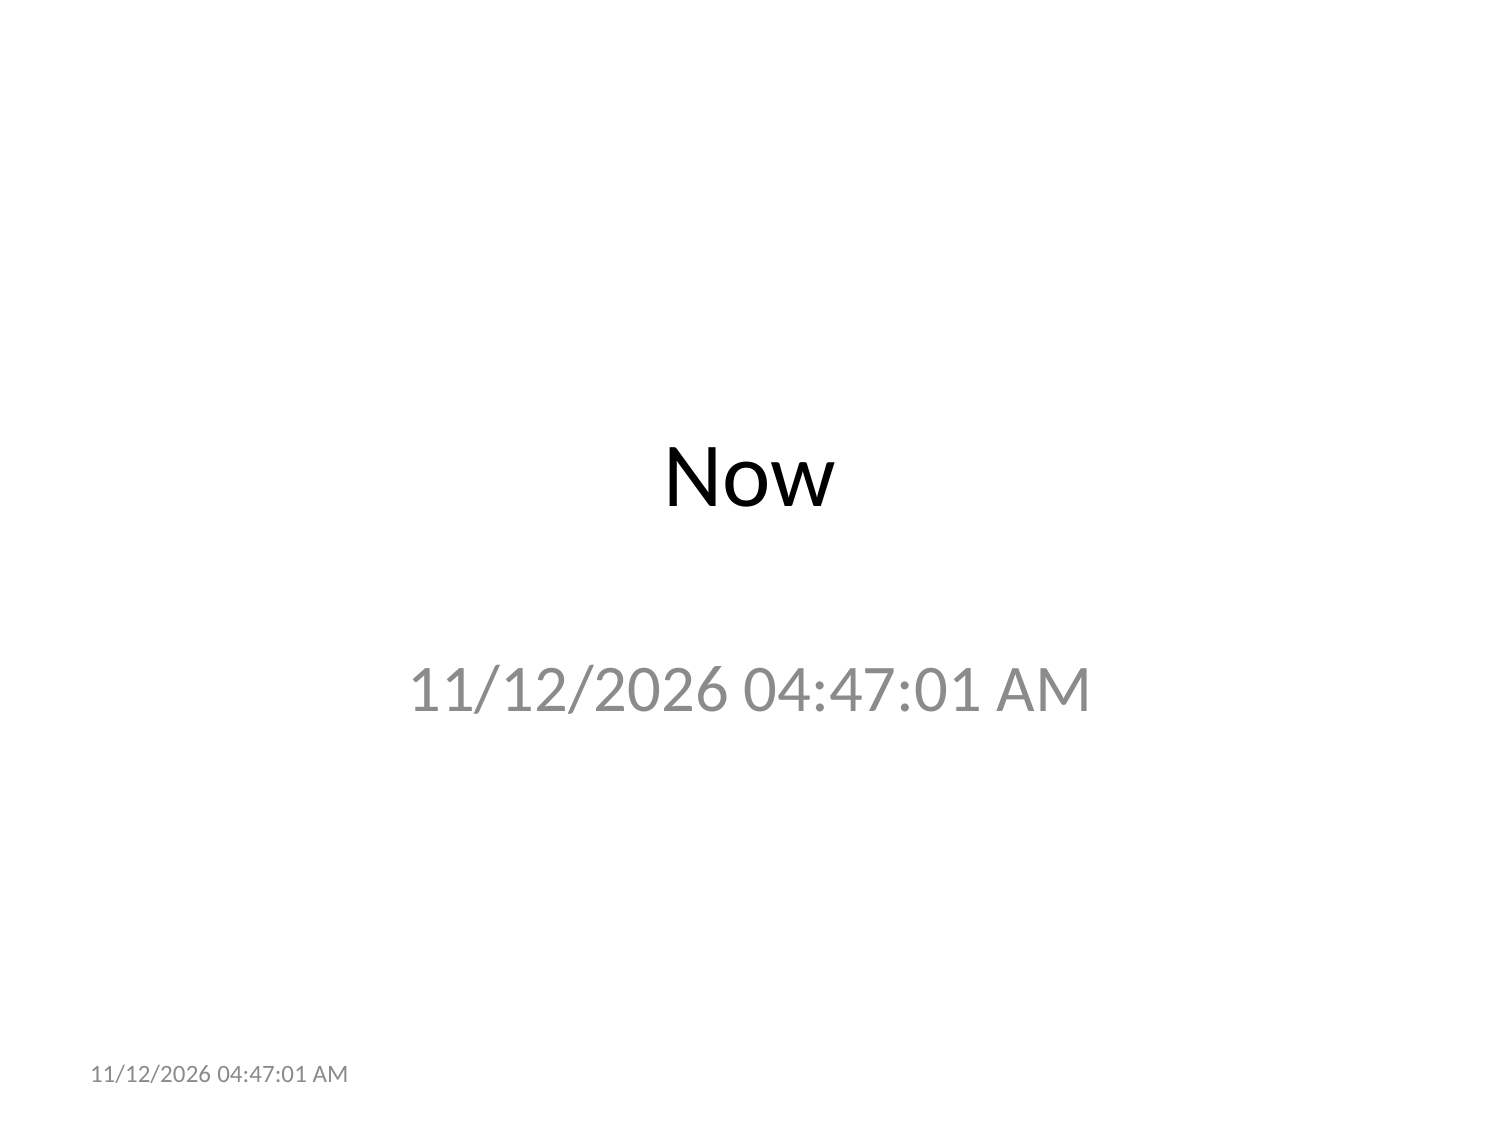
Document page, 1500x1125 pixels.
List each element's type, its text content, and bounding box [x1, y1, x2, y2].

title Now [112, 349, 1388, 591]
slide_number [75, 1042, 425, 1103]
subtitle 2011-12-19 10:20:04 AM [225, 637, 1275, 925]
